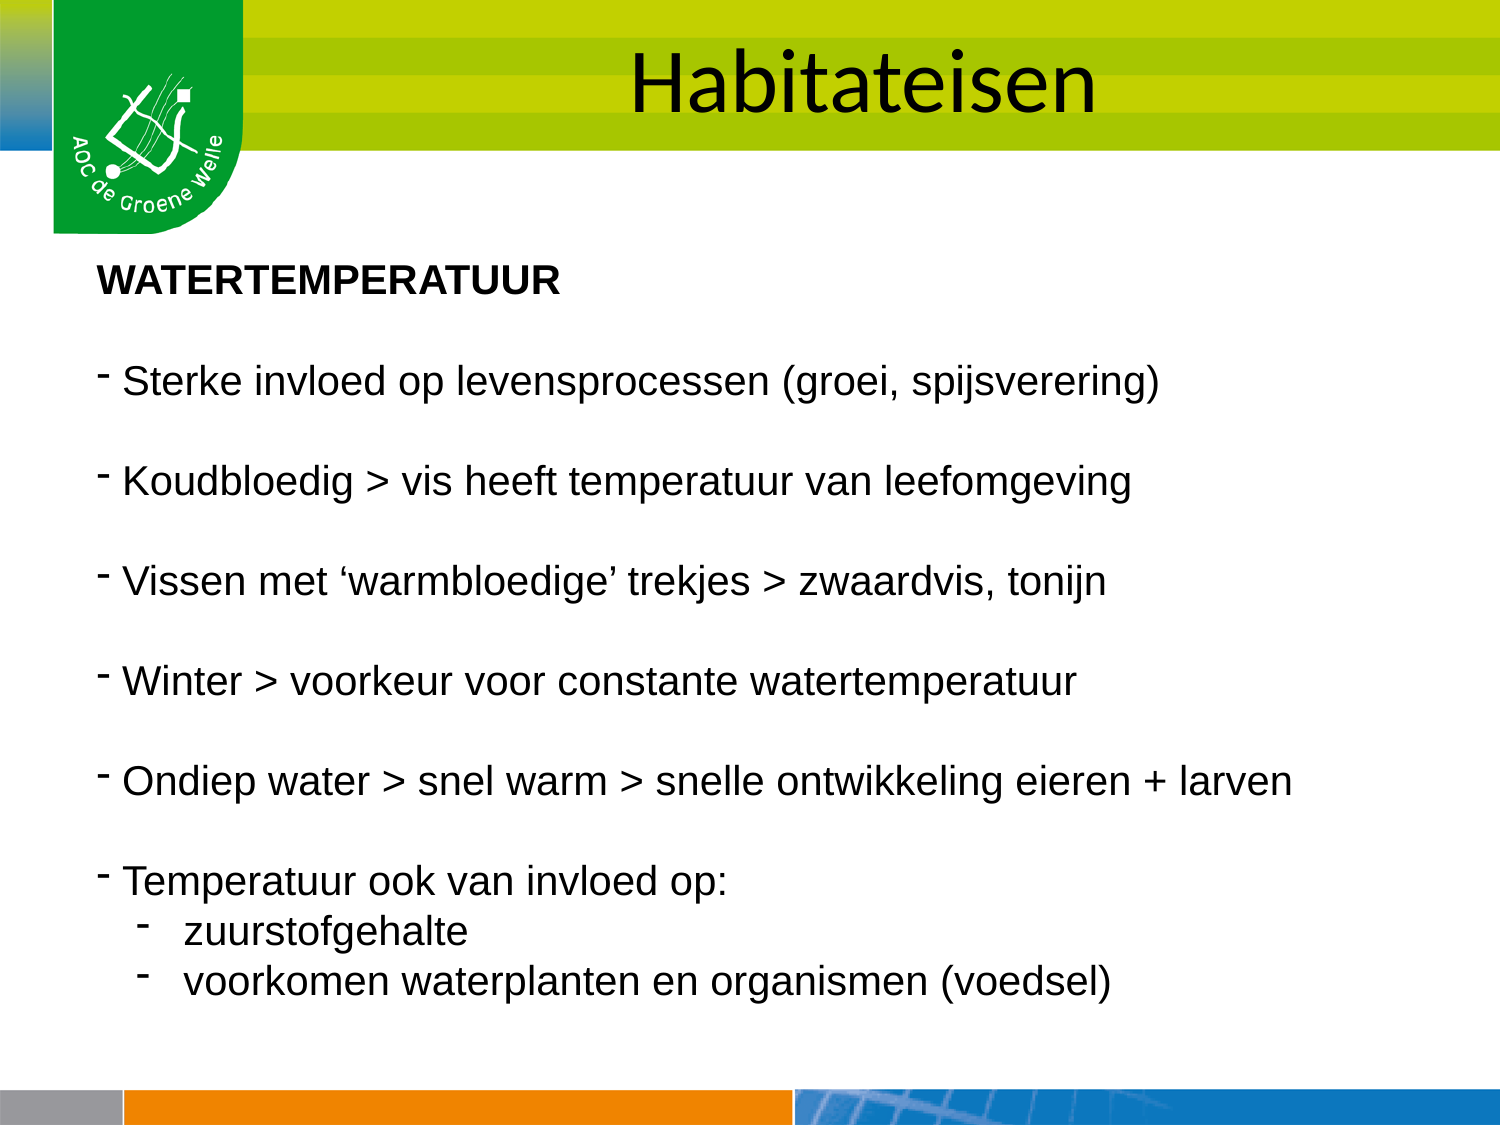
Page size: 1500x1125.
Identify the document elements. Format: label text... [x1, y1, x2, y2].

text_box WATERTEMPERATUUR Sterke invloed op levensprocessen (groei, spijsverering) Koudbloedig > vis heeft temperatuur van leefomgeving Vissen met ‘warmbloedige’ trekjes > zwaardvis, tonijn Winter > voorkeur voor constante watertemperatuur Ondiep water > snel warm > snelle ontwikkeling eieren + larven Temperatuur ook van invloed op: zuurstofgehalte voorkomen waterplanten en organismen (voedsel) [81, 246, 1407, 1062]
text_box Habitateisen [0, 0, 1500, 153]
picture [0, 153, 1500, 1125]
